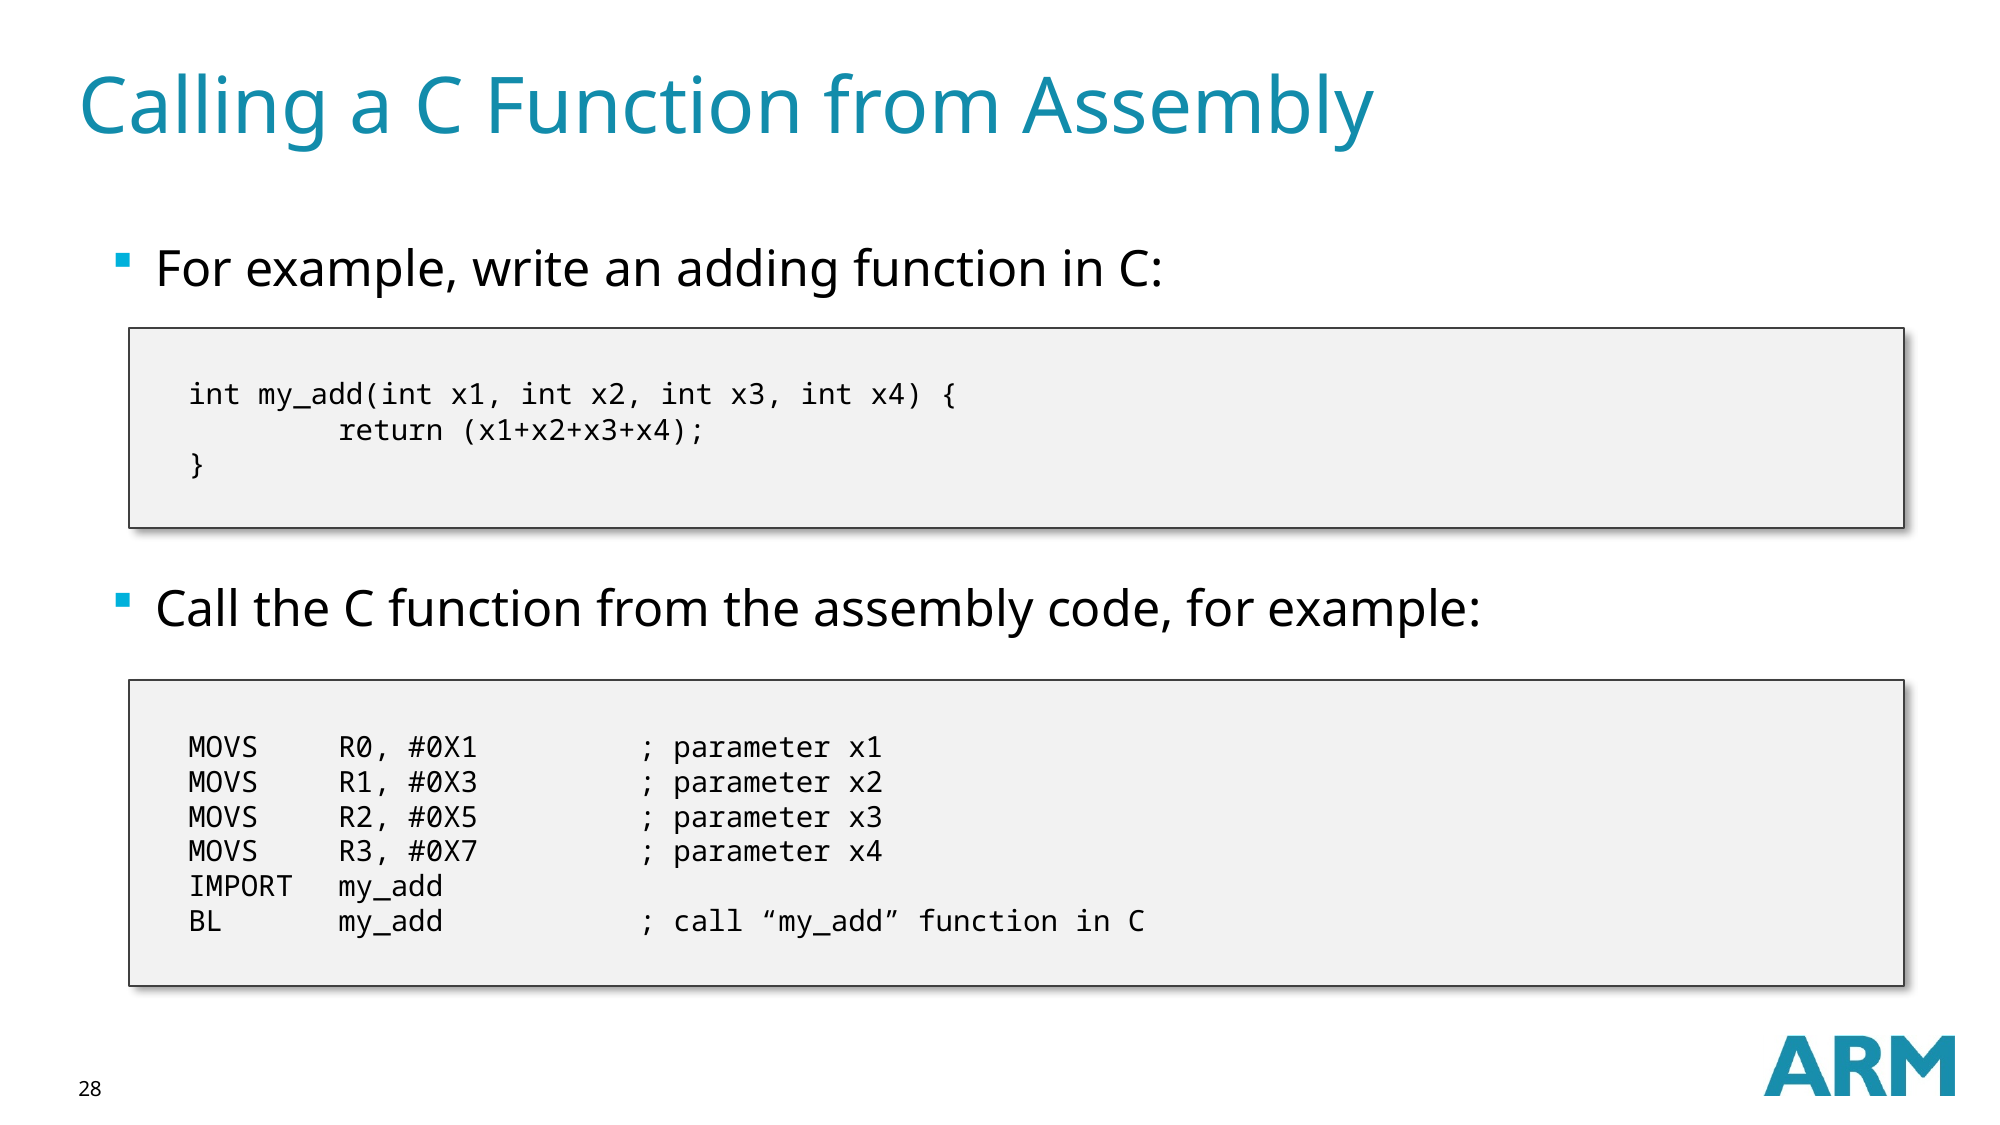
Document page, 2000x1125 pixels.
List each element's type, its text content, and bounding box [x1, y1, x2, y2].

title Calling a C Function from Assembly [78, 55, 1910, 150]
text_box int my_add(int x1, int x2, int x3, int x4) { return (x1+x2+x3+x4); } [129, 328, 1904, 529]
text_box MOVS R0, #0X1 ; parameter x1 MOVS R1, #0X3 ; parameter x2 MOVS R2, #0X5 ; parameter x3 MOVS R3, #0X7 ; parameter x4 IMPORT my_add BL my_add ; call “my_add” function in C [129, 679, 1904, 986]
picture [1763, 1035, 1955, 1096]
list For example, write an adding function in C: Call the C function from the assembly code, for example: [111, 236, 1909, 1004]
